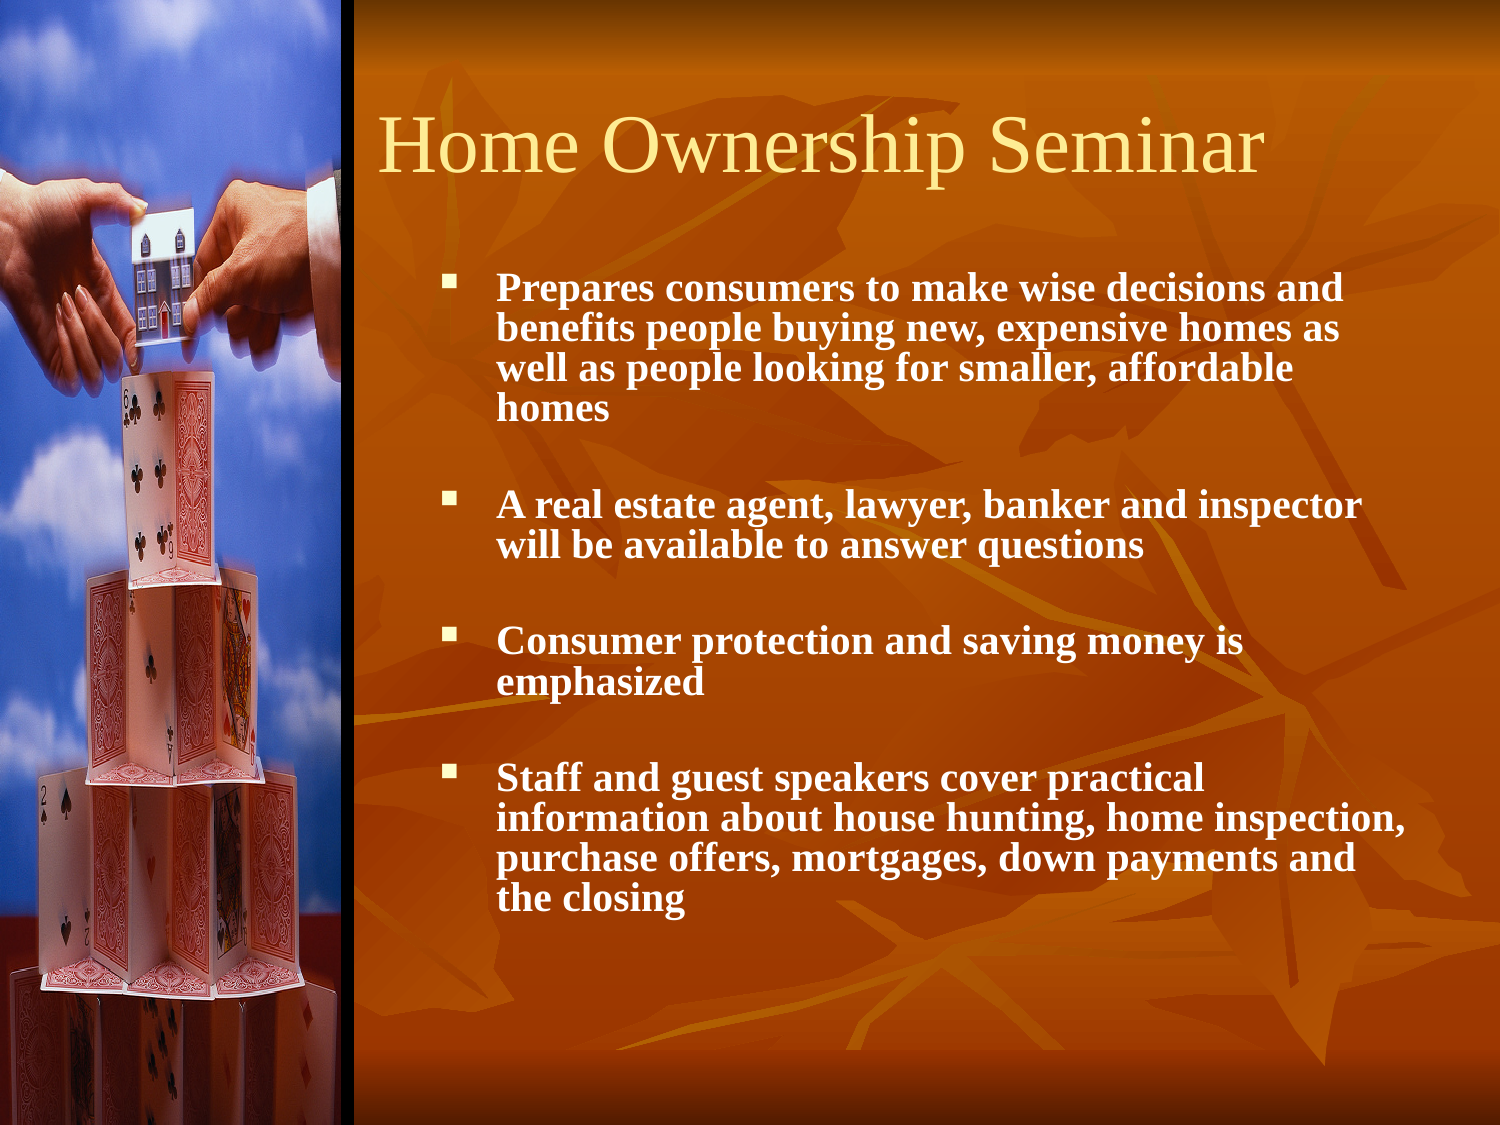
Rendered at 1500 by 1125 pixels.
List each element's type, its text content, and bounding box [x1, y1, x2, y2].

picture [0, 0, 342, 1125]
title Home Ownership Seminar [362, 45, 1426, 234]
list Prepares consumers to make wise decisions and benefits people buying new, expensive homes as well as people looking for smaller, affordable homes A real estate agent, lawyer, banker and inspector will be available to answer questions Consumer protection and saving money is emphasized Staff and guest speakers cover practical information about house hunting, home inspection, purchase offers, mortgages, down payments and the closing [424, 262, 1426, 1006]
